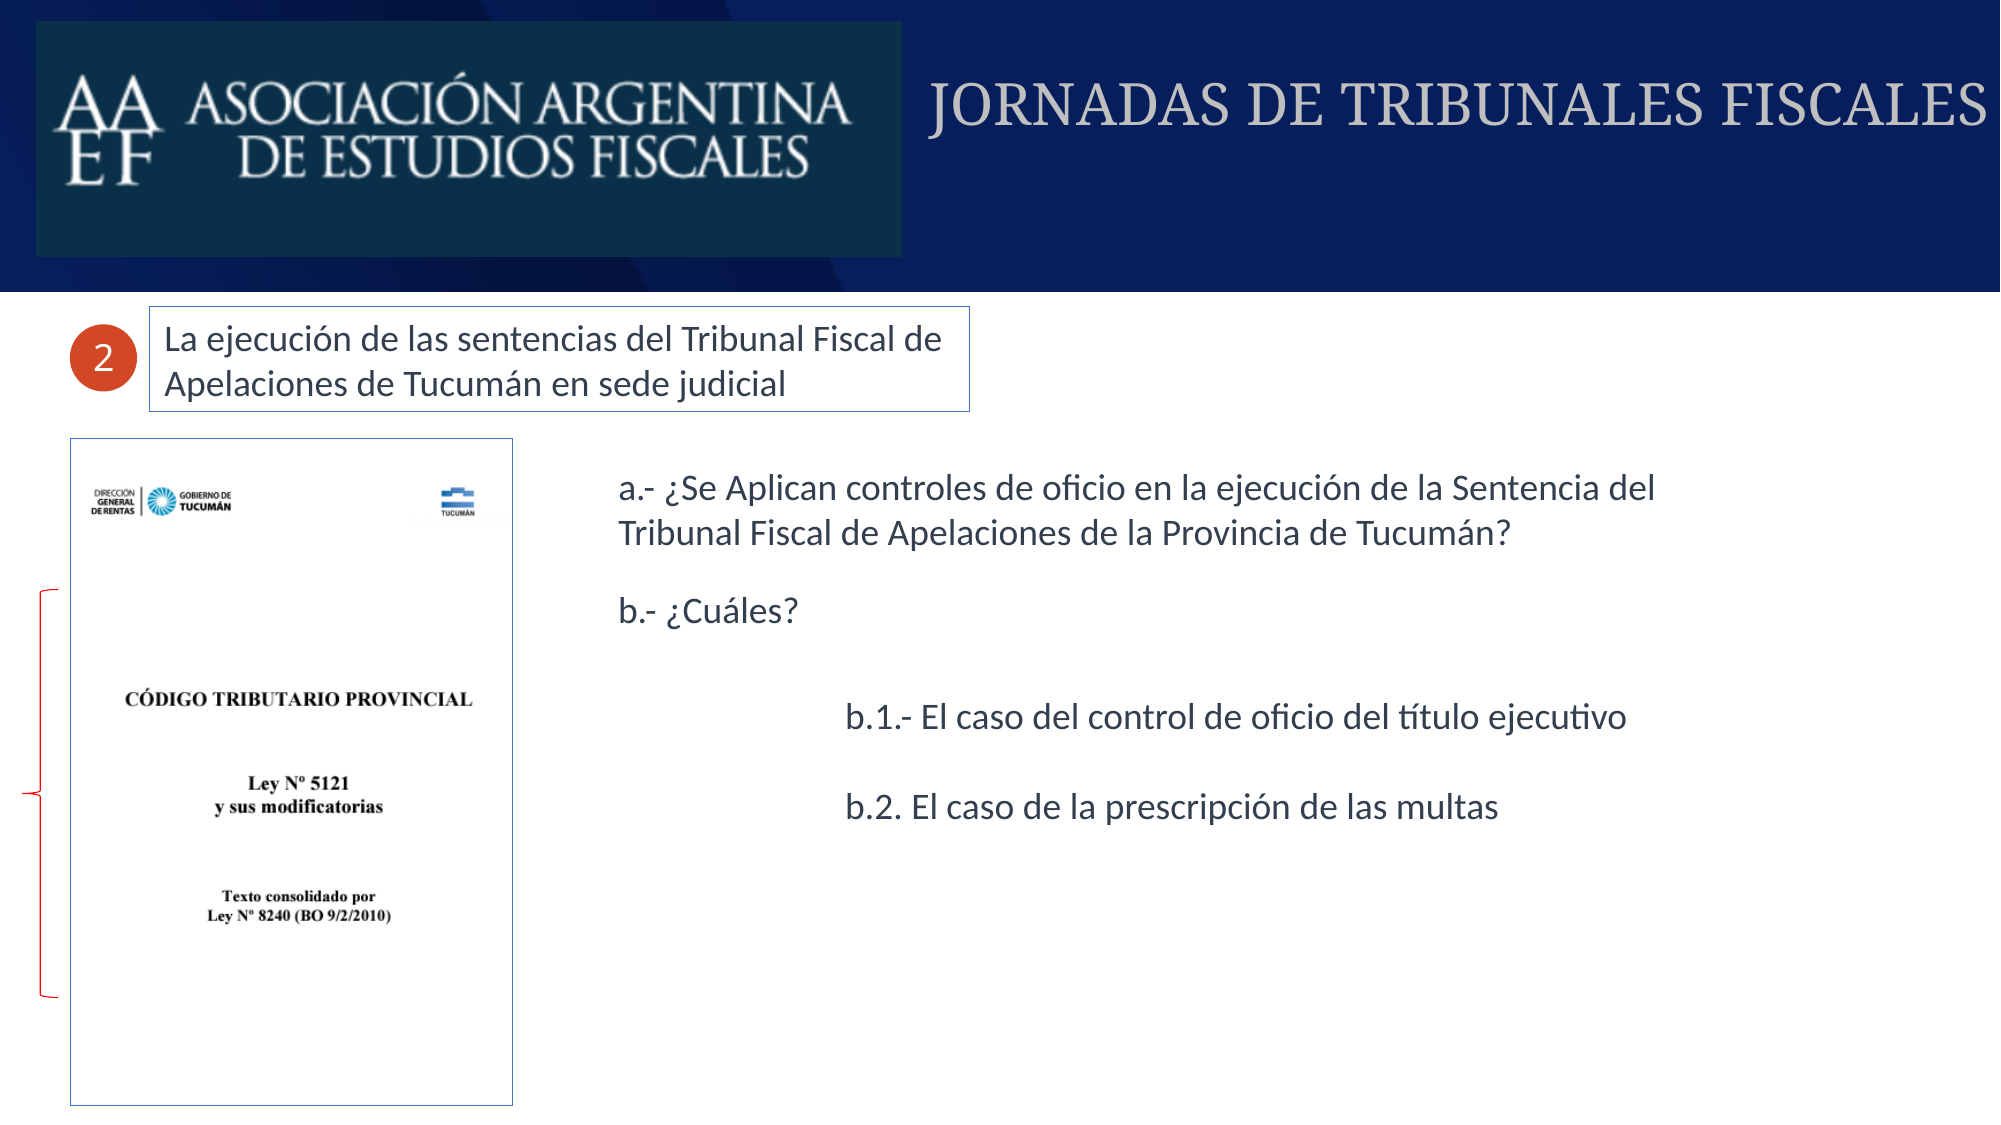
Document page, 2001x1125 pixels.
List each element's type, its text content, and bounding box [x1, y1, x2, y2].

text_box b.- ¿Cuáles? [603, 578, 1116, 639]
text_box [58, 324, 150, 392]
text_box [22, 588, 59, 999]
picture [70, 438, 513, 1106]
text_box a.- ¿Se Aplican controles de oficio en la ejecución de la Sentencia del Tribunal Fiscal de Apelaciones de la Provincia de Tucumán? [603, 455, 1740, 561]
picture [0, 0, 2000, 292]
text_box b.1.- El caso del control de oficio del título ejecutivo b.2. El caso de la prescripción de las multas [830, 684, 1652, 835]
text_box La ejecución de las sentencias del Tribunal Fiscal de Apelaciones de Tucumán en sede judicial [149, 306, 970, 412]
